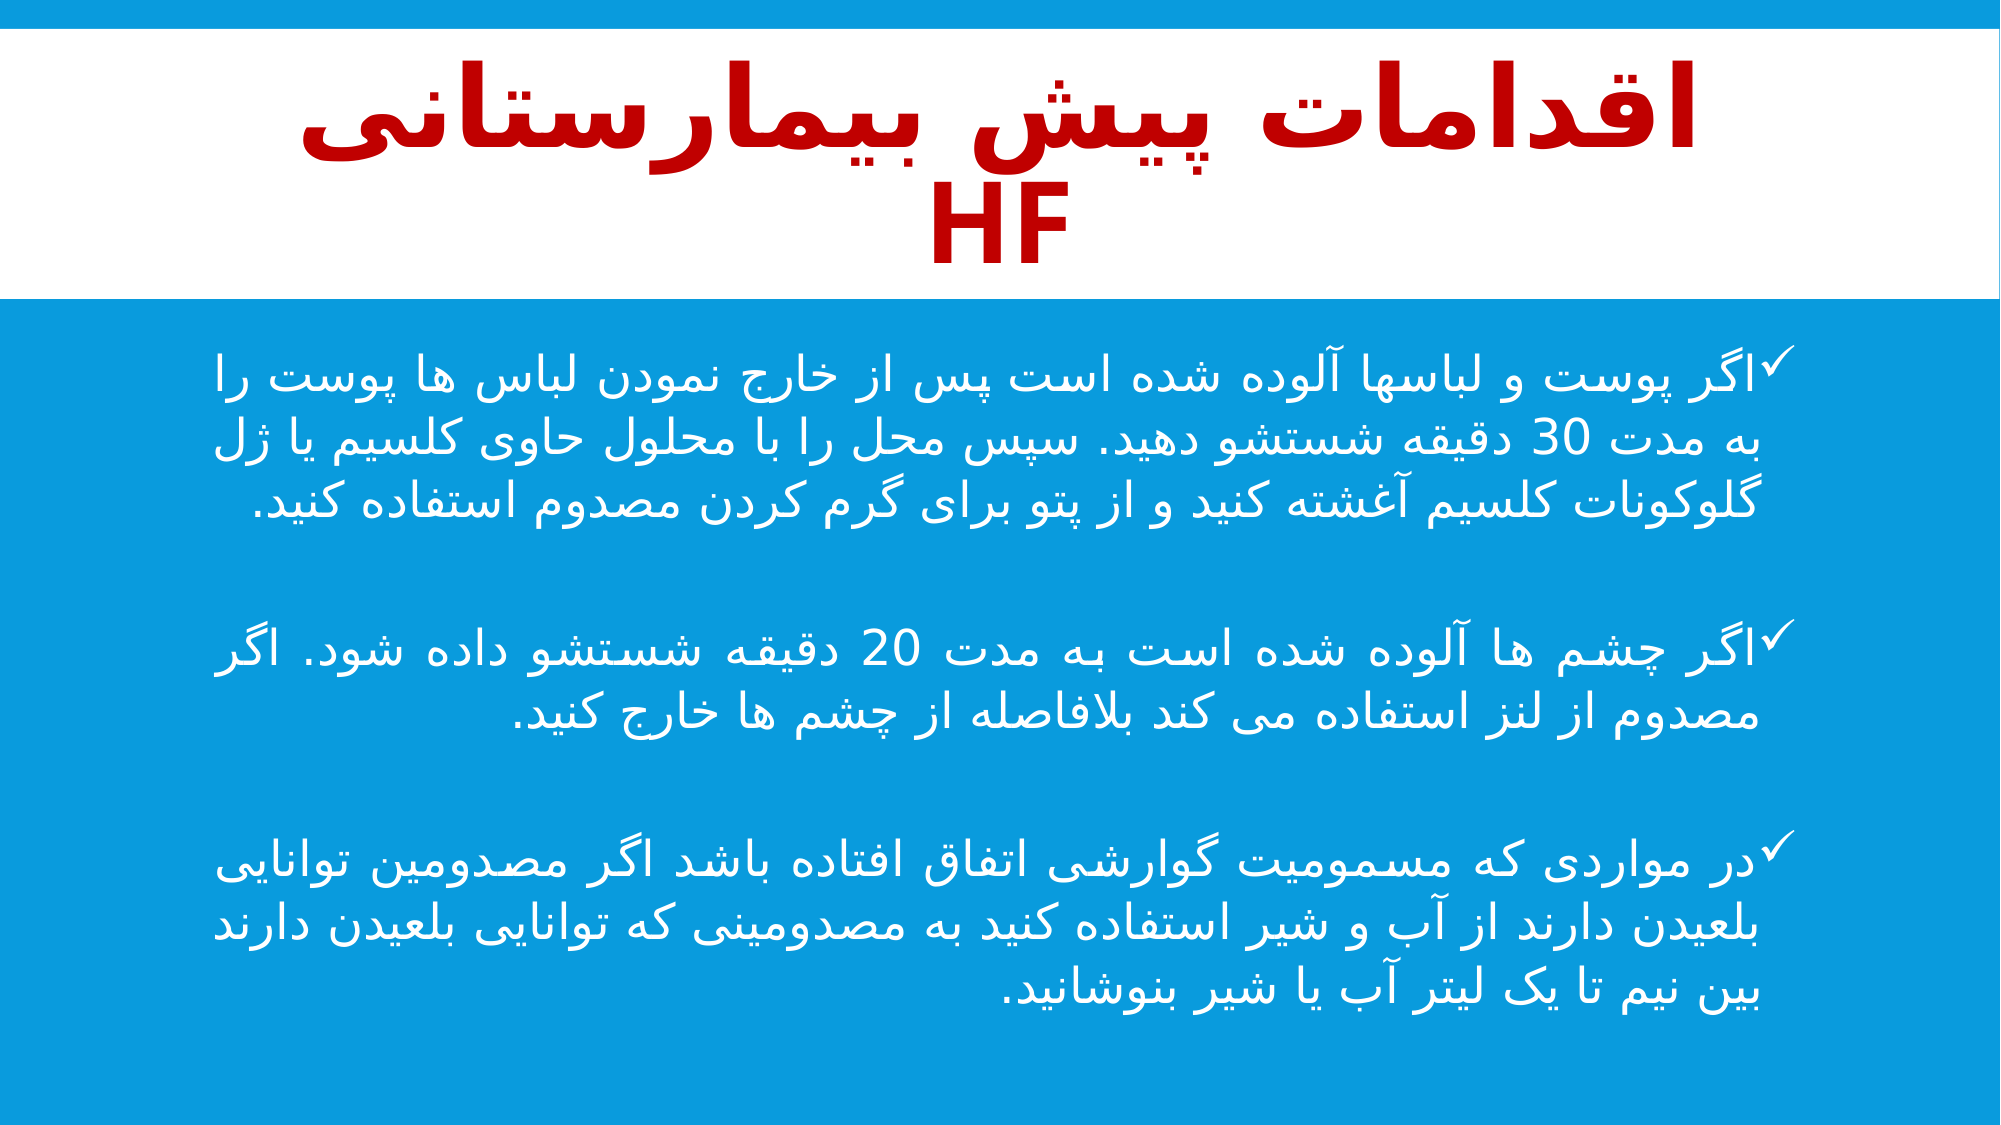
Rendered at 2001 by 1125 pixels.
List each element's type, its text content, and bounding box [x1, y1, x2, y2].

title اقدامات پیش بیمارستانی HF [197, 46, 1803, 295]
list اگر پوست و لباسها آلوده شده است پس از خارج نمودن لباس ها پوست را به مدت 30 دقیقه شستشو دهید. سپس محل را با محلول حاوی کلسیم یا ژل گلوکونات کلسیم آغشته کنید و از پتو برای گرم کردن مصدوم استفاده کنید. اگر چشم ها آلوده شده است به مدت 20 دقیقه شستشو داده شود. اگر مصدوم از لنز استفاده می کند بلافاصله از چشم ها خارج کنید. در مواردی که مسمومیت گوارشی اتفاق افتاده باشد اگر مصدومین توانایی بلعیدن دارند از آب و شیر استفاده کنید به مصدومینی که توانایی بلعیدن دارند بین نیم تا یک لیتر آب یا شیر بنوشانید. [197, 329, 1803, 1093]
